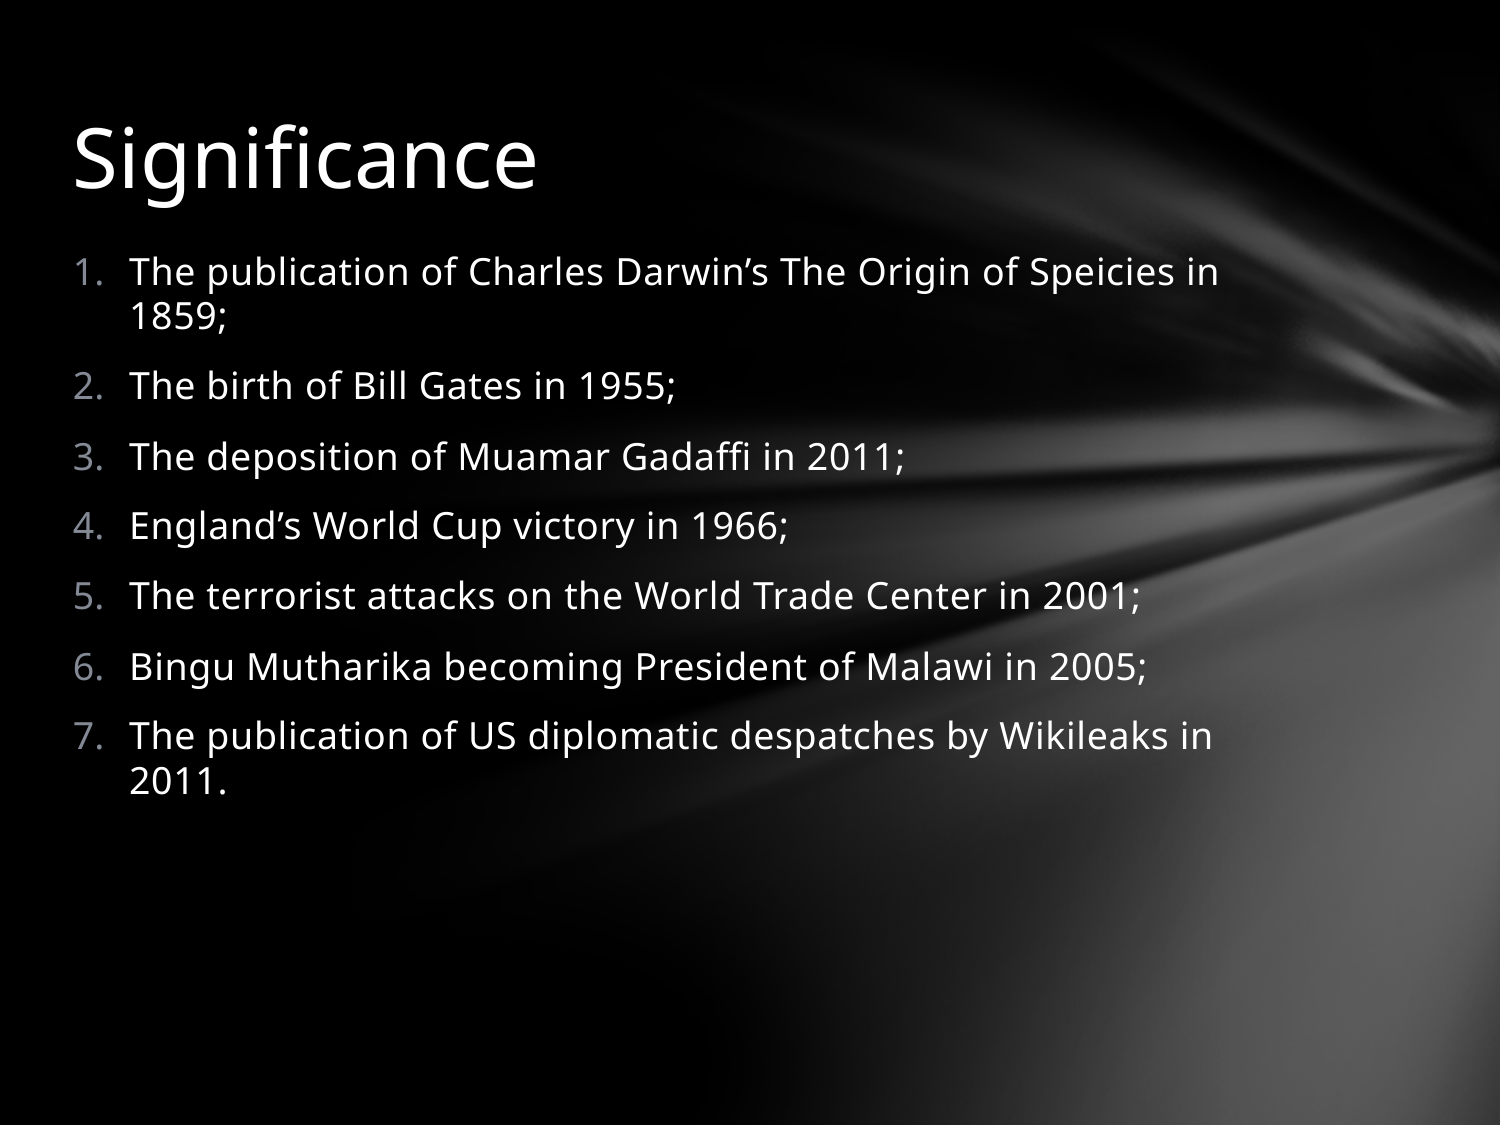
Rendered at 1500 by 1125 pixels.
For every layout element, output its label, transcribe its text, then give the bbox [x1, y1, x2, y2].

list The publication of Charles Darwin’s The Origin of Speicies in 1859; The birth of Bill Gates in 1955; The deposition of Muamar Gadaffi in 2011; England’s World Cup victory in 1966; The terrorist attacks on the World Trade Center in 2001; Bingu Mutharika becoming President of Malawi in 2005; The publication of US diplomatic despatches by Wikileaks in 2011. [57, 239, 1318, 1015]
title Significance [57, 37, 1318, 213]
